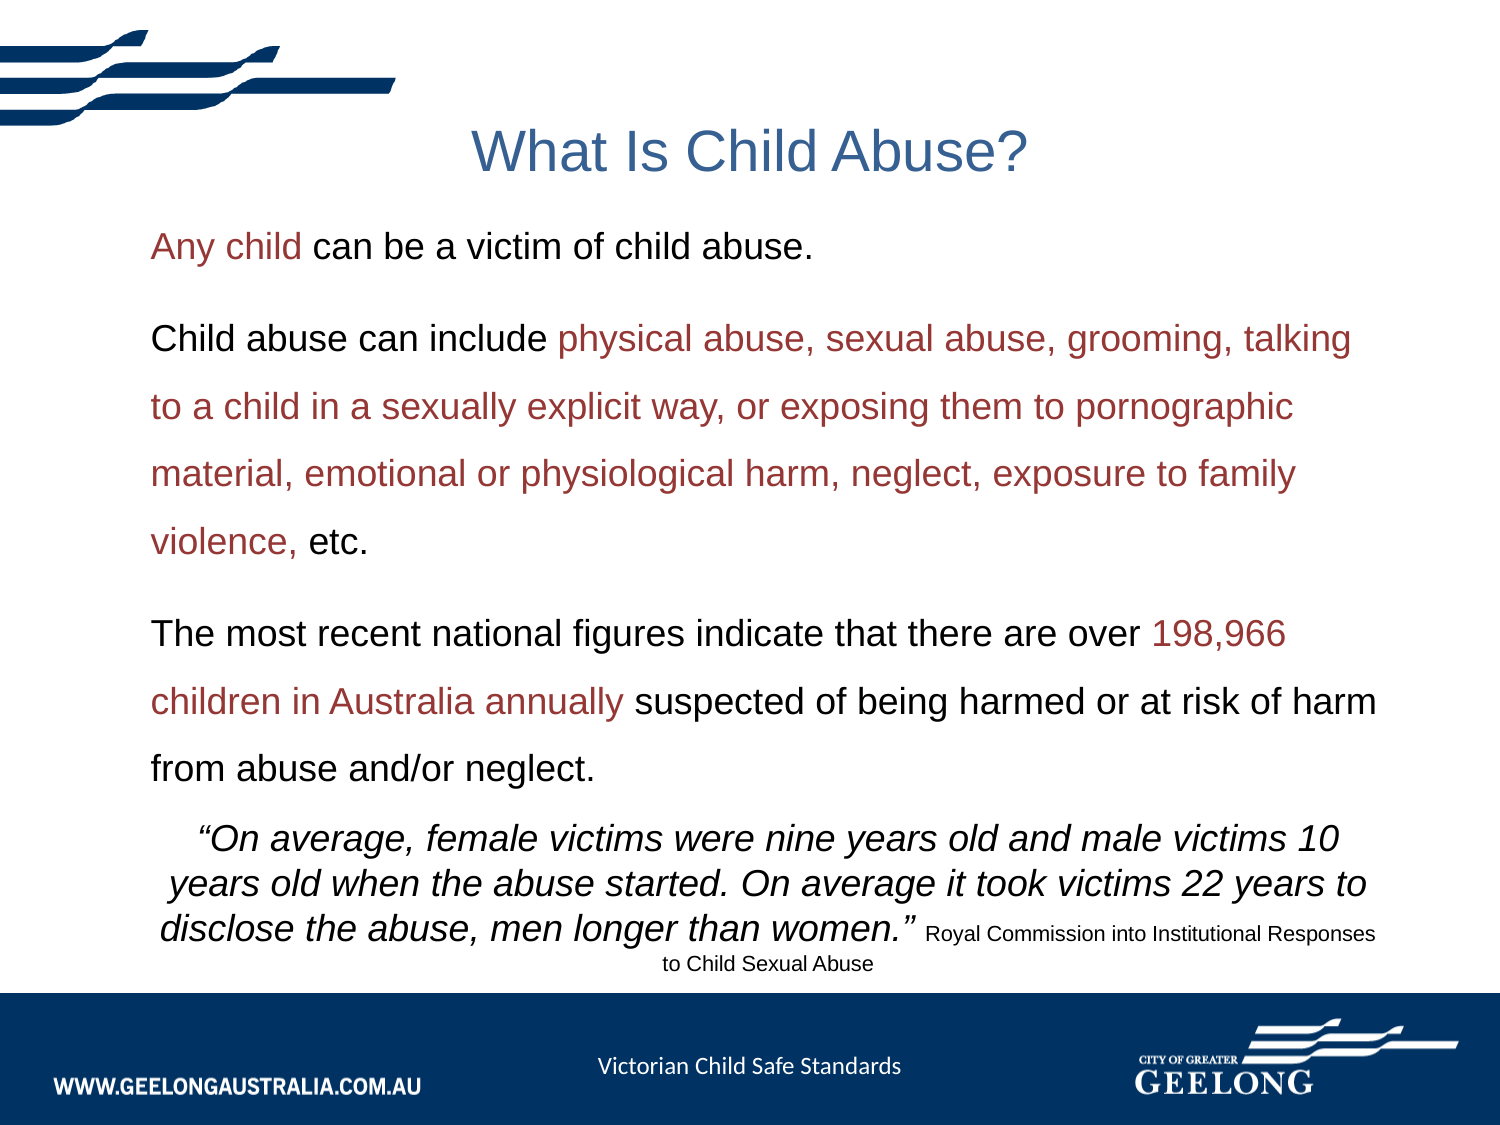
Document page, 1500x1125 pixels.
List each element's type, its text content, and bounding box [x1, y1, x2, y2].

text_box What Is Child Abuse? [100, 106, 1401, 191]
picture [0, 30, 396, 126]
footer Victorian Child Safe Standards [512, 1042, 988, 1103]
text_box Any child can be a victim of child abuse. Child abuse can include physical abuse, sexual abuse, grooming, talking to a child in a sexually explicit way, or exposing them to pornographic material, emotional or physiological harm, neglect, exposure to family violence, etc. The most recent national figures indicate that there are over 198,966 children in Australia annually suspected of being harmed or at risk of harm from abuse and/or neglect. “On average, female victims were nine years old and male victims 10 years old when the abuse started. On average it took victims 22 years to disclose the abuse, men longer than women.” Royal Commission into Institutional Responses to Child Sexual Abuse [135, 192, 1401, 983]
picture [0, 993, 1500, 1125]
